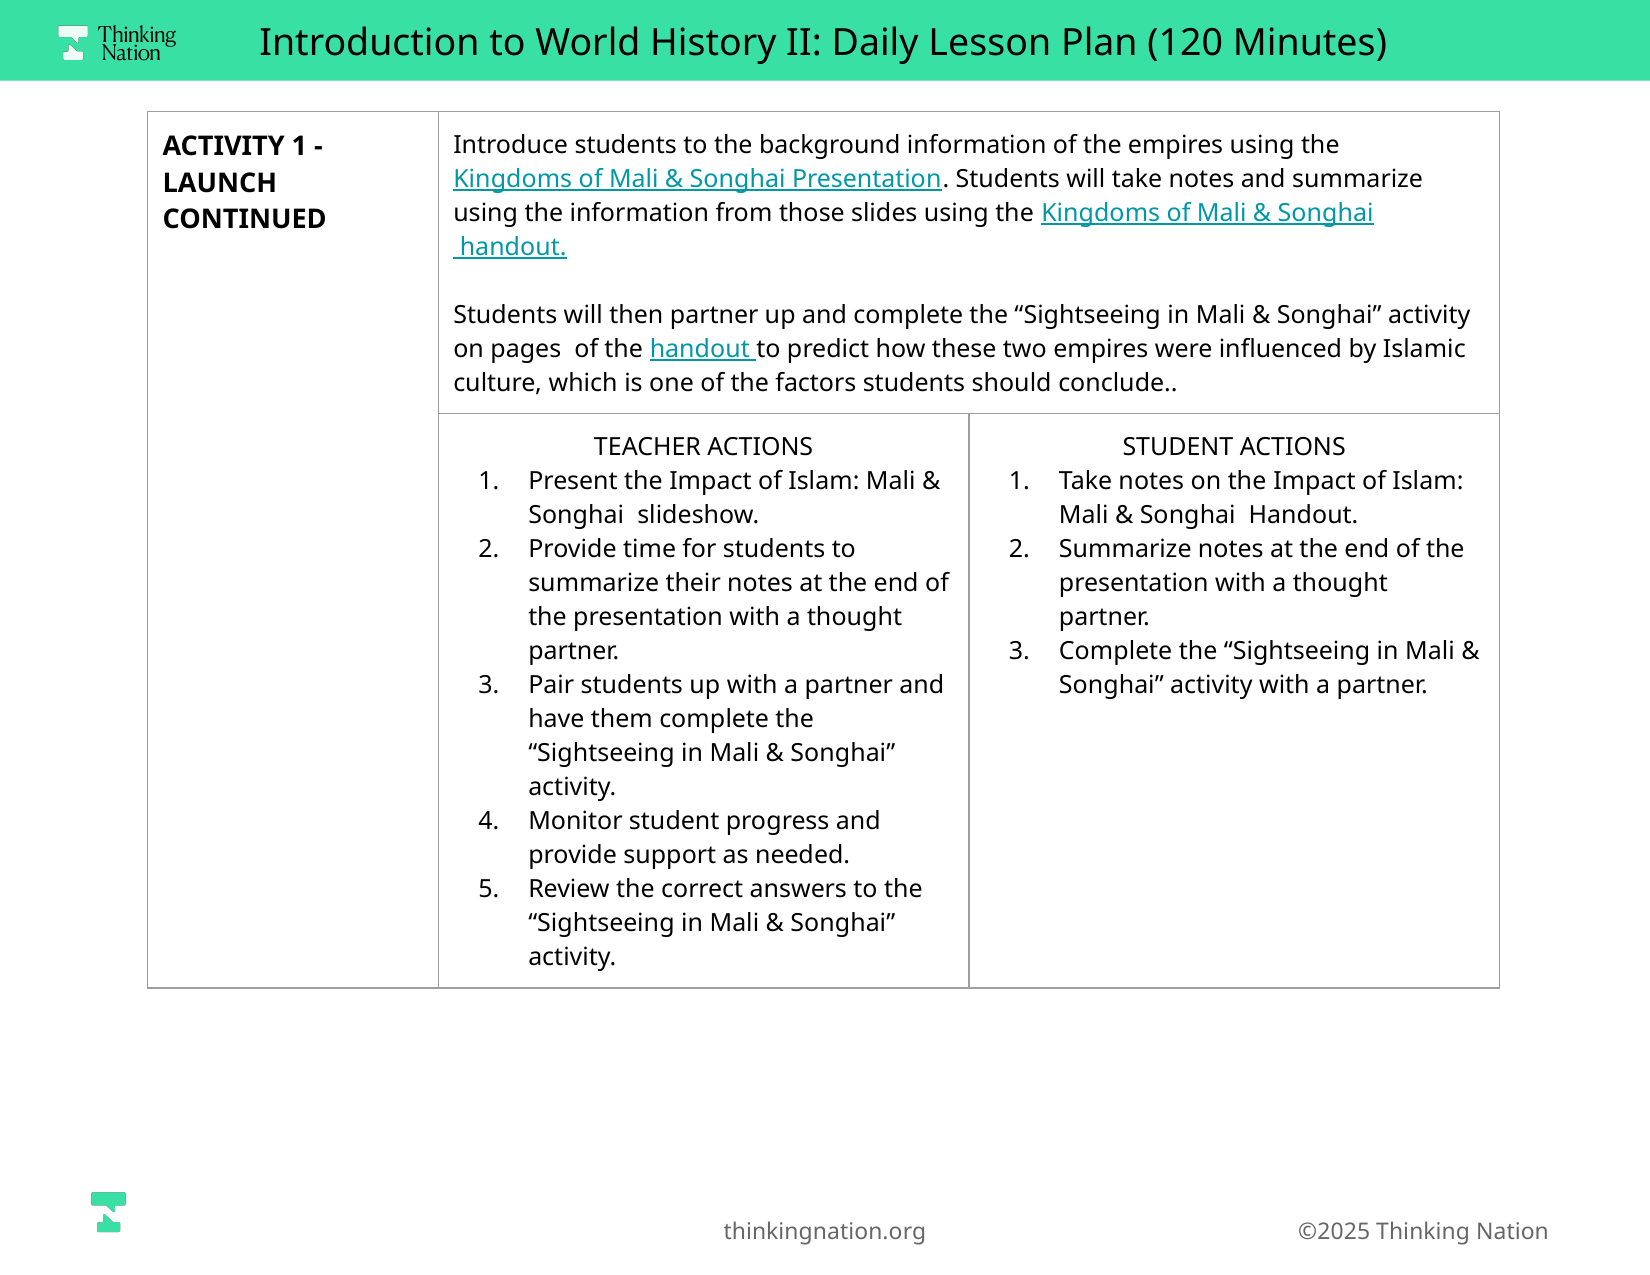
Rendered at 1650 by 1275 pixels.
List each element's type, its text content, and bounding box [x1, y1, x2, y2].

picture [45, 14, 180, 85]
text_box Introduction to World History II: Daily Lesson Plan (120 Minutes) [0, 0, 1650, 81]
text_box thinkingnation.org [629, 1200, 1021, 1240]
table_cell TEACHER ACTIONS Present the Impact of Islam: Mali & Songhai slideshow. Provide time for students to summarize their notes at the end of the presentation with a thought partner. Pair students up with a partner and have them complete the “Sightseeing in Mali & Songhai” activity. Monitor student progress and provide support as needed. Review the correct answers to the “Sightseeing in Mali & Songhai” activity. [439, 414, 968, 987]
text_box ©2025 Thinking Nation [1174, 1200, 1566, 1240]
table_header ACTIVITY 1 - LAUNCH CONTINUED [148, 112, 438, 987]
picture [80, 1184, 136, 1240]
table_header Introduce students to the background information of the empires using the Kingdoms of Mali & Songhai Presentation. Students will take notes and summarize using the information from those slides using the Kingdoms of Mali & Songhai handout. Students will then partner up and complete the “Sightseeing in Mali & Songhai” activity on pages of the handout to predict how these two empires were influenced by Islamic culture, which is one of the factors students should conclude.. [439, 112, 1499, 413]
table_cell STUDENT ACTIONS Take notes on the Impact of Islam: Mali & Songhai Handout. Summarize notes at the end of the presentation with a thought partner. Complete the “Sightseeing in Mali & Songhai” activity with a partner. [970, 414, 1499, 987]
